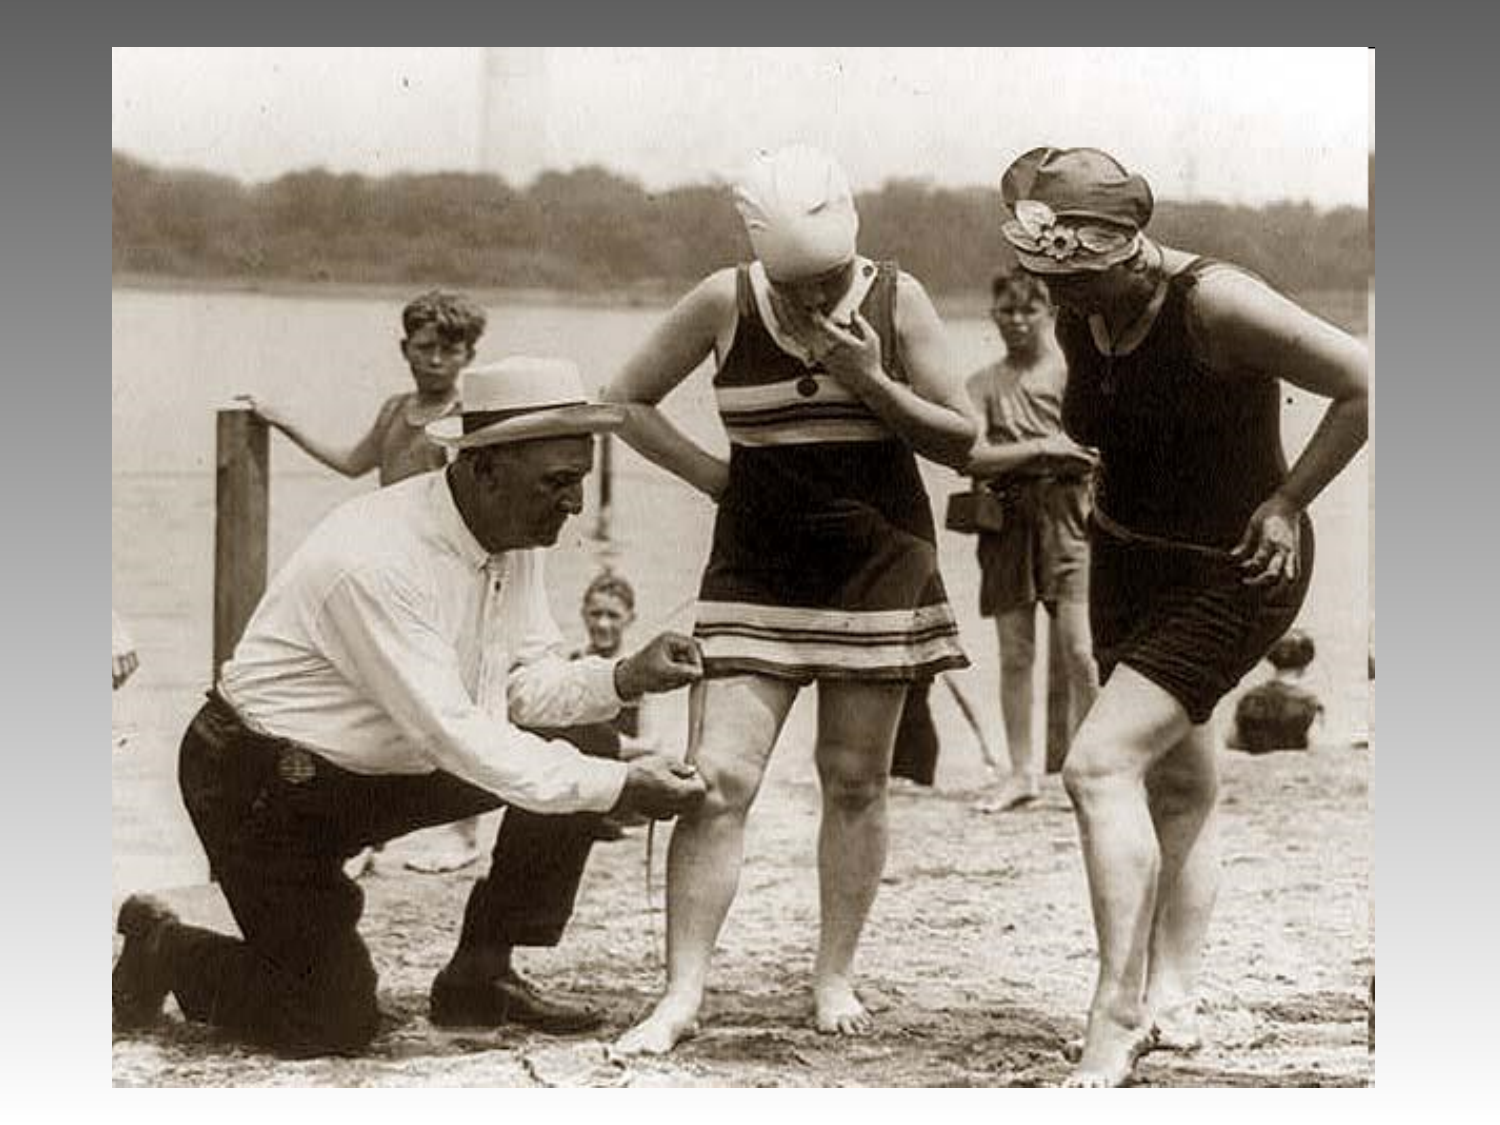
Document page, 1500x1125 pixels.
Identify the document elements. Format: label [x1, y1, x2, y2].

picture [112, 47, 1376, 1088]
